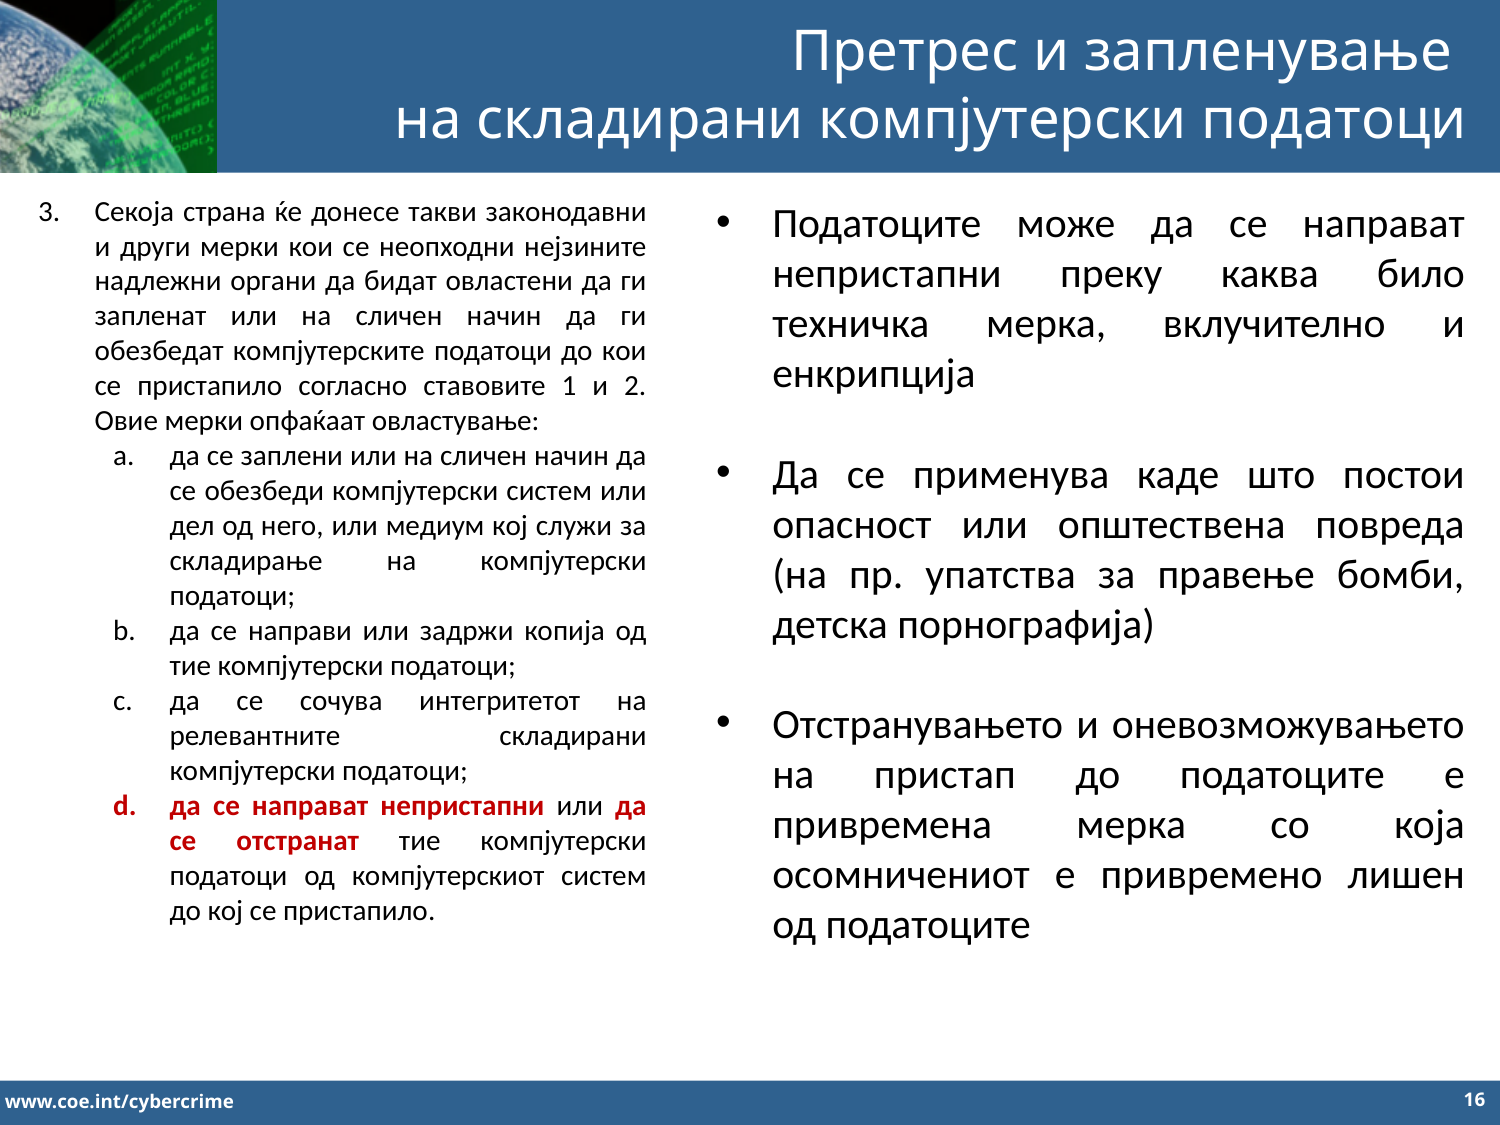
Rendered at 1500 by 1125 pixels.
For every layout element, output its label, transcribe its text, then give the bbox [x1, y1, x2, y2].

text_box Претрес и запленување на складирани компјутерски податоци [230, 7, 1483, 157]
picture [0, 0, 217, 173]
text_box Податоците може да се направат непристапни преку каква било техничка мерка, вклучително и енкрипција Да се применува каде што постои опасност или општествена повреда (на пр. упатства за правење бомби, детска порнографија) Отстранувањето и оневозможувањето на пристап до податоците е привремена мерка со која осомничениот е привремено лишен од податоците [701, 188, 1480, 954]
text_box Секоја страна ќе донесе такви законодавни и други мерки кои се неопходни нејзините надлежни органи да бидат овластени да ги запленат или на сличен начин да ги обезбедат компјутерските податоци до кои се пристапило согласно ставовите 1 и 2. Овие мерки опфаќаат овластување: да се заплени или на сличен начин да се обезбеди компјутерски систем или дел од него, или медиум кој служи за складирање на компјутерски податоци; да се направи или задржи копија од тие компјутерски податоци; да се сочува интегритетот на релевантните складирани компјутерски податоци; да се направат непристапни или да се отстранат тие компјутерски податоци од компјутерскиот систем до кој се пристапило. [23, 184, 662, 934]
